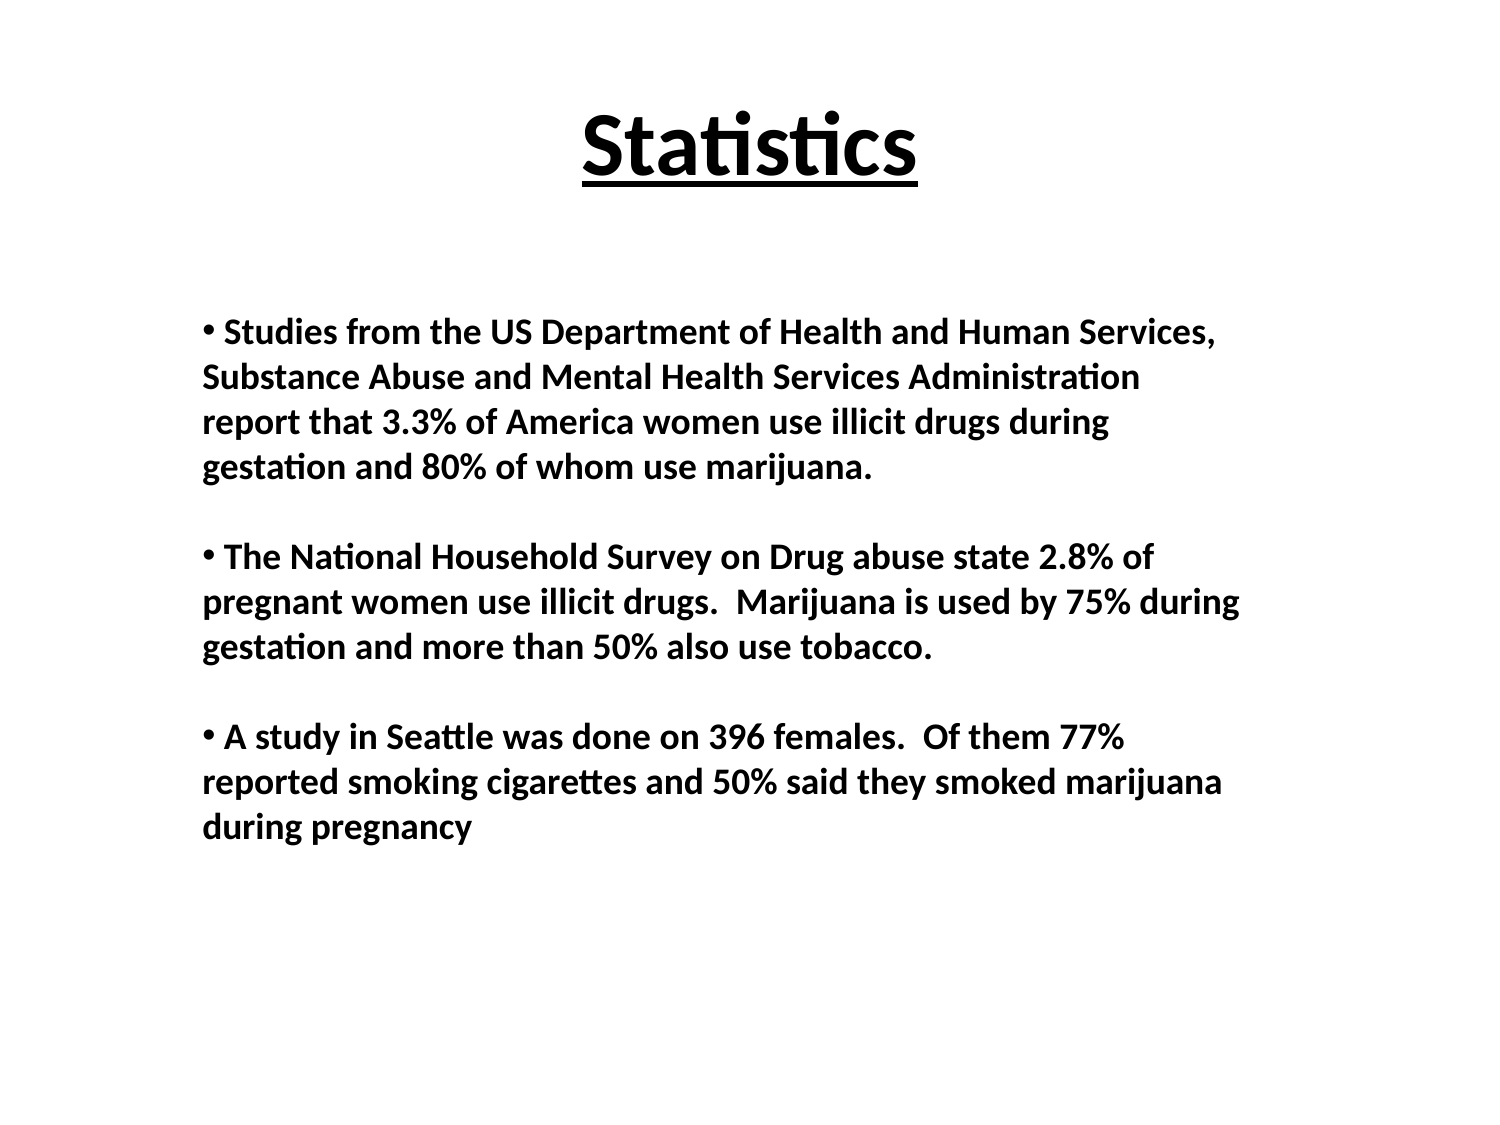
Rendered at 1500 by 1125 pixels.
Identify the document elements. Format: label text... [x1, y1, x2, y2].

title Statistics [75, 45, 1425, 233]
text_box Studies from the US Department of Health and Human Services, Substance Abuse and Mental Health Services Administration report that 3.3% of America women use illicit drugs during gestation and 80% of whom use marijuana. The National Household Survey on Drug abuse state 2.8% of pregnant women use illicit drugs. Marijuana is used by 75% during gestation and more than 50% also use tobacco. A study in Seattle was done on 396 females. Of them 77% reported smoking cigarettes and 50% said they smoked marijuana during pregnancy [187, 299, 1263, 945]
